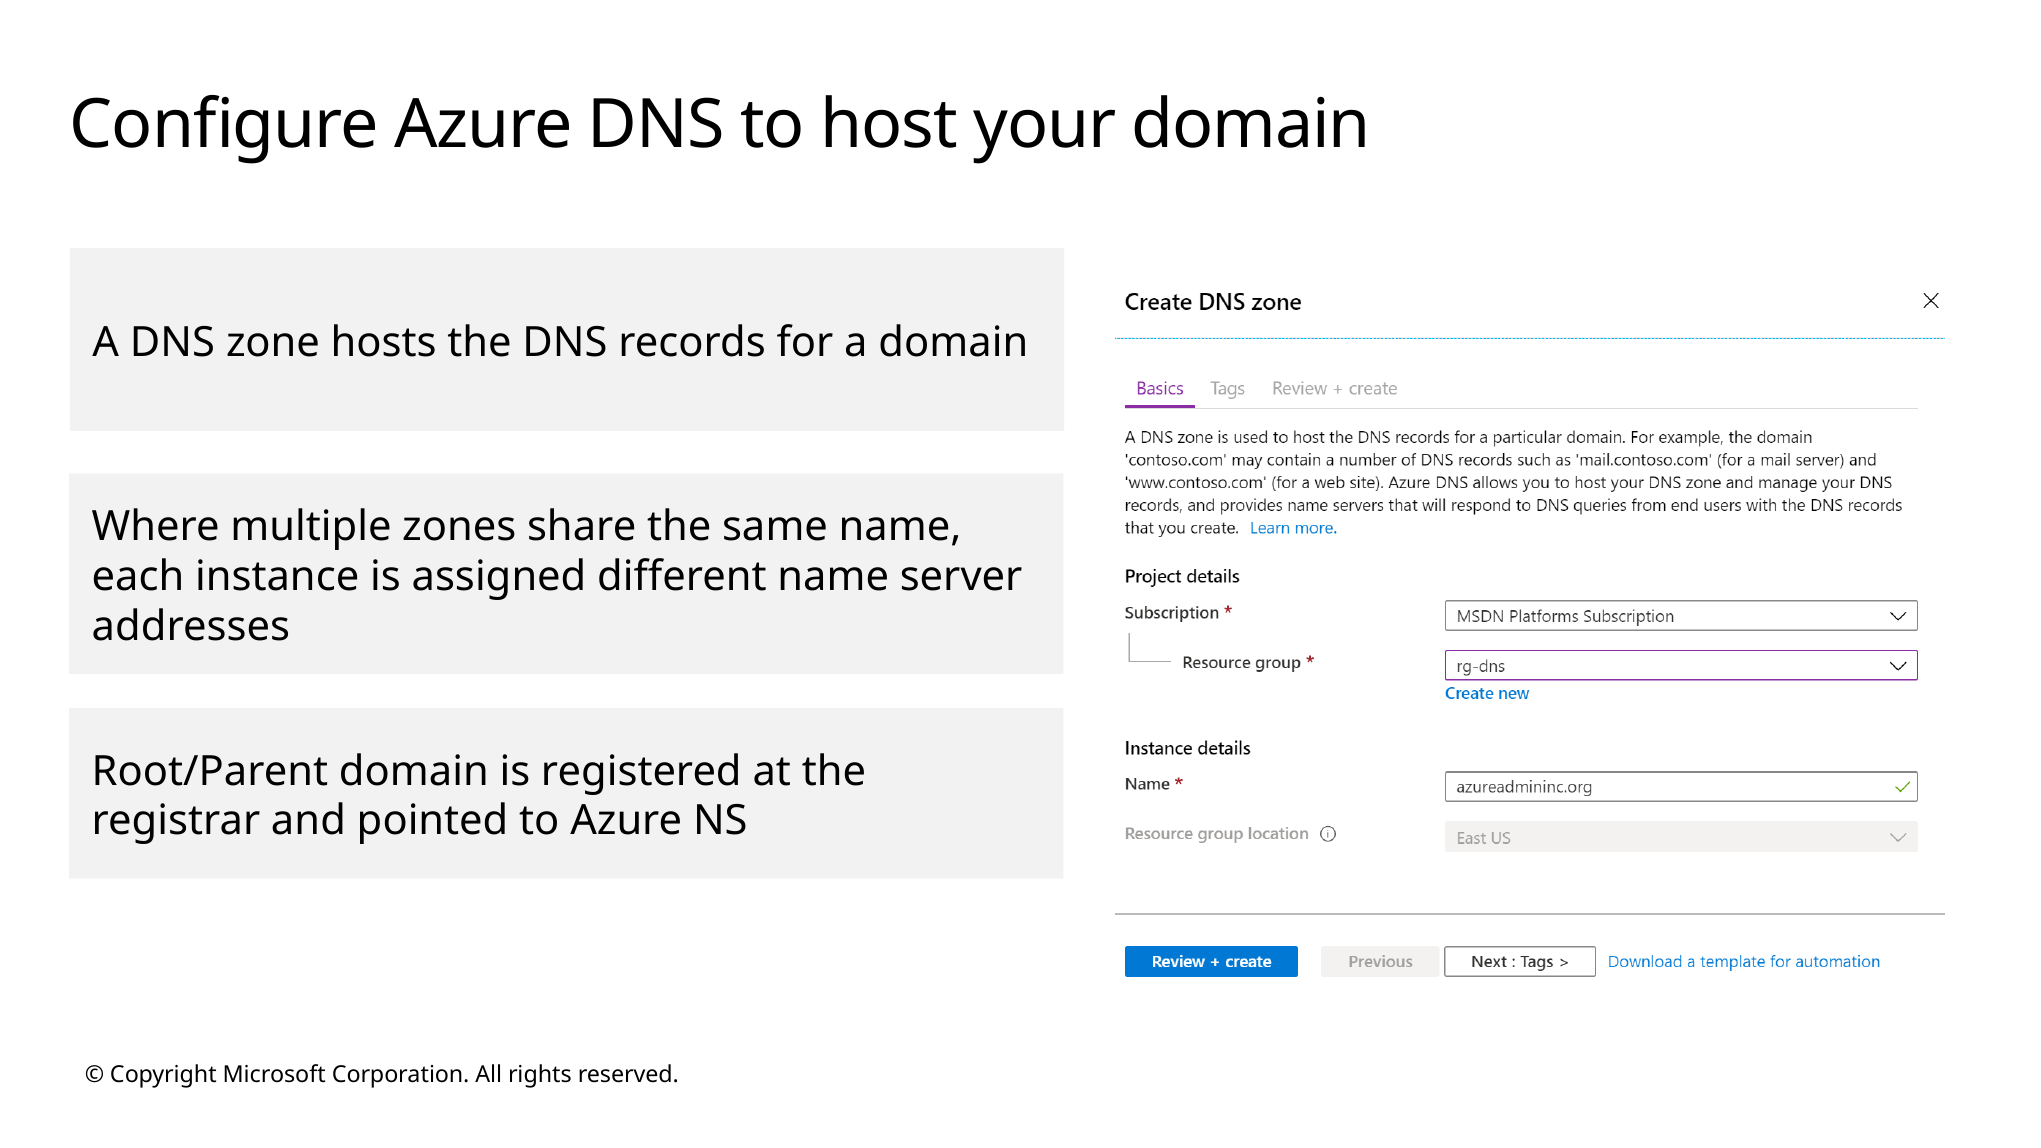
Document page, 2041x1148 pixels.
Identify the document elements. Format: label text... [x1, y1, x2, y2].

picture [1114, 283, 1945, 986]
title Configure Azure DNS to host your domain [70, 73, 1968, 188]
text_box Root/Parent domain is registered at the registrar and pointed to Azure NS [69, 707, 1064, 879]
text_box Where multiple zones share the same name, each instance is assigned different name server addresses [69, 473, 1064, 674]
text_box A DNS zone hosts the DNS records for a domain [69, 248, 1065, 431]
